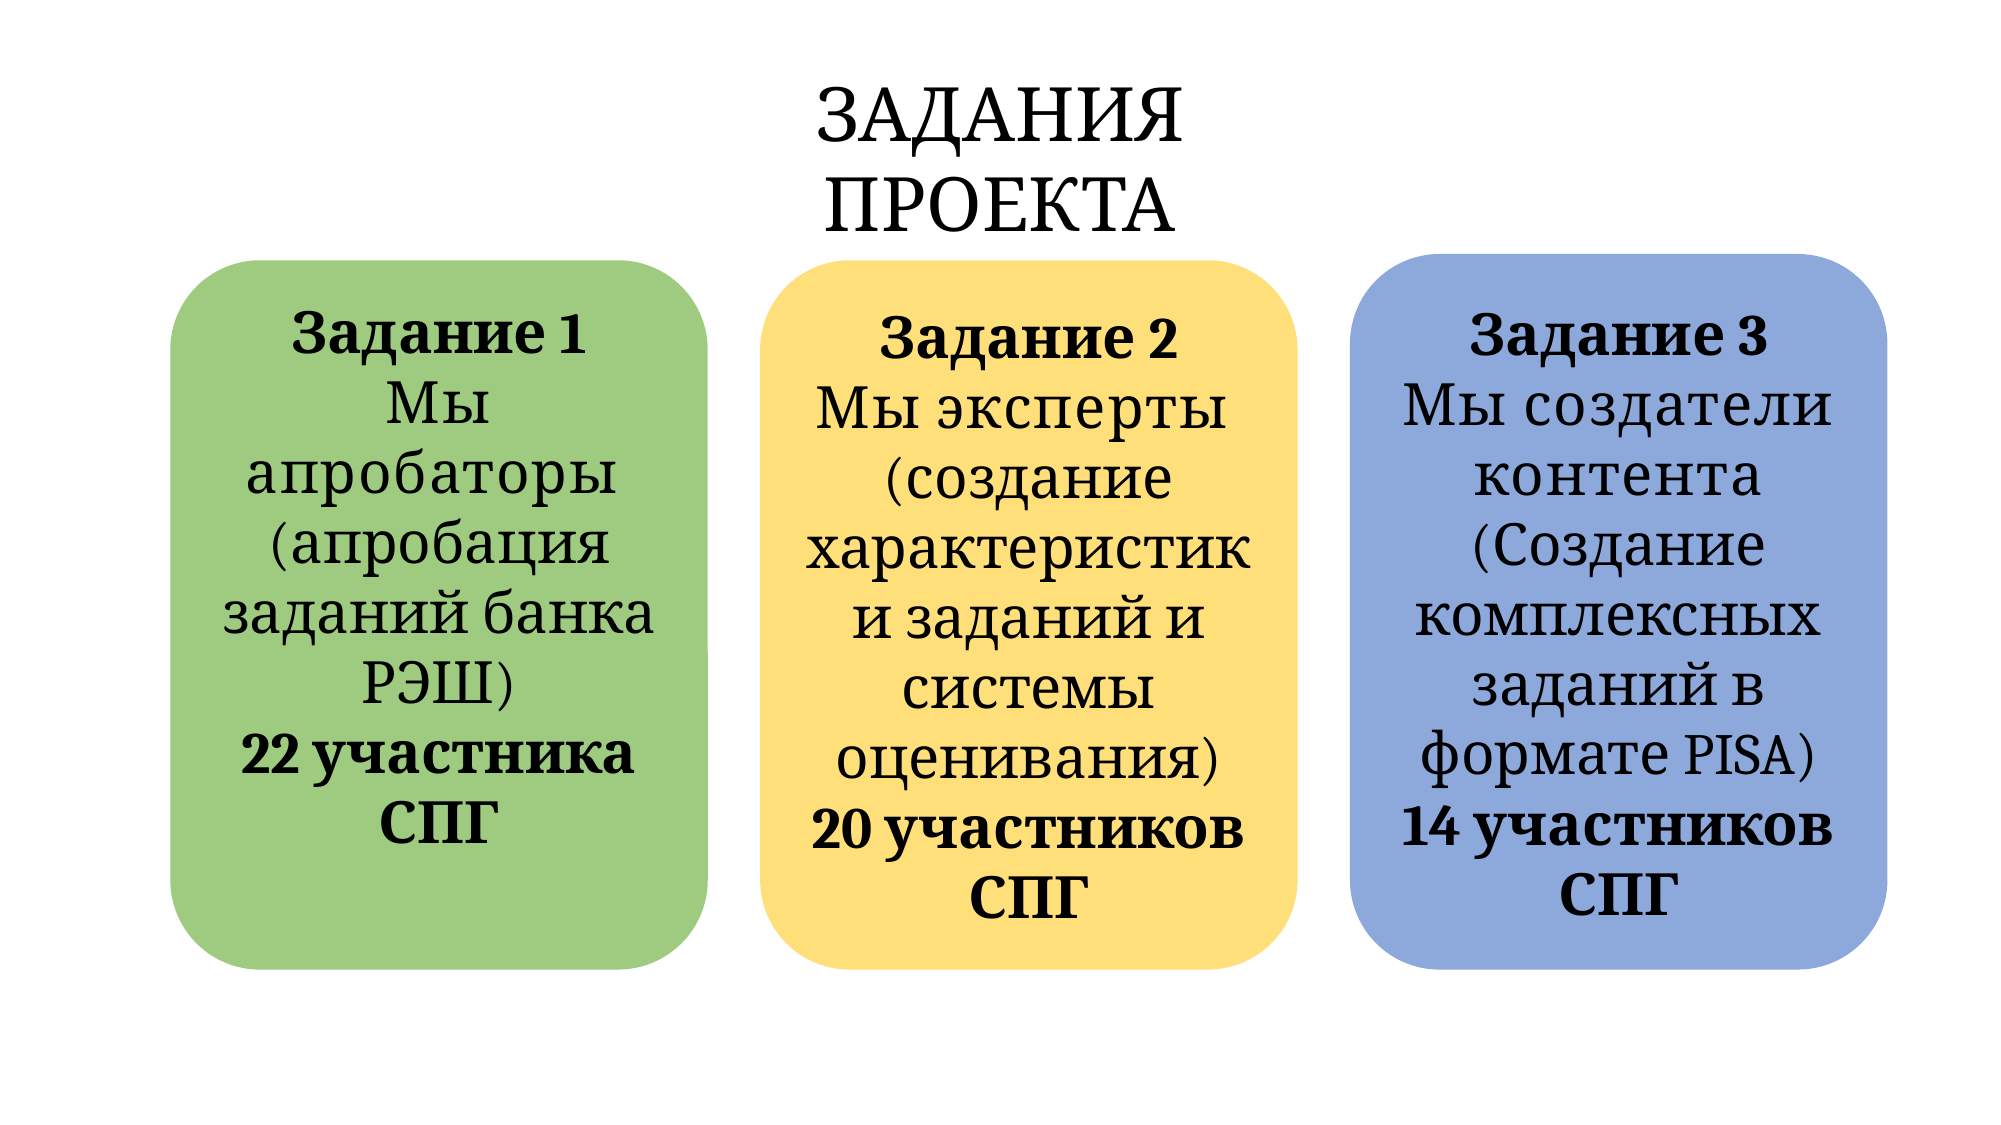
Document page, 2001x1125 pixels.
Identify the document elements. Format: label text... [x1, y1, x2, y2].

text_box Задание 2 Мы эксперты (создание характеристики заданий и системы оценивания) 20 участников СПГ [759, 259, 1299, 971]
text_box Задание 1 Мы апробаторы (апробация заданий банка РЭШ) 22 участника СПГ [169, 259, 709, 971]
text_box ЗАДАНИЯ ПРОЕКТА [637, 59, 1363, 255]
text_box Задание 3 Мы создатели контента (Создание комплексных заданий в формате PISA) 14 участников СПГ [1348, 252, 1889, 971]
